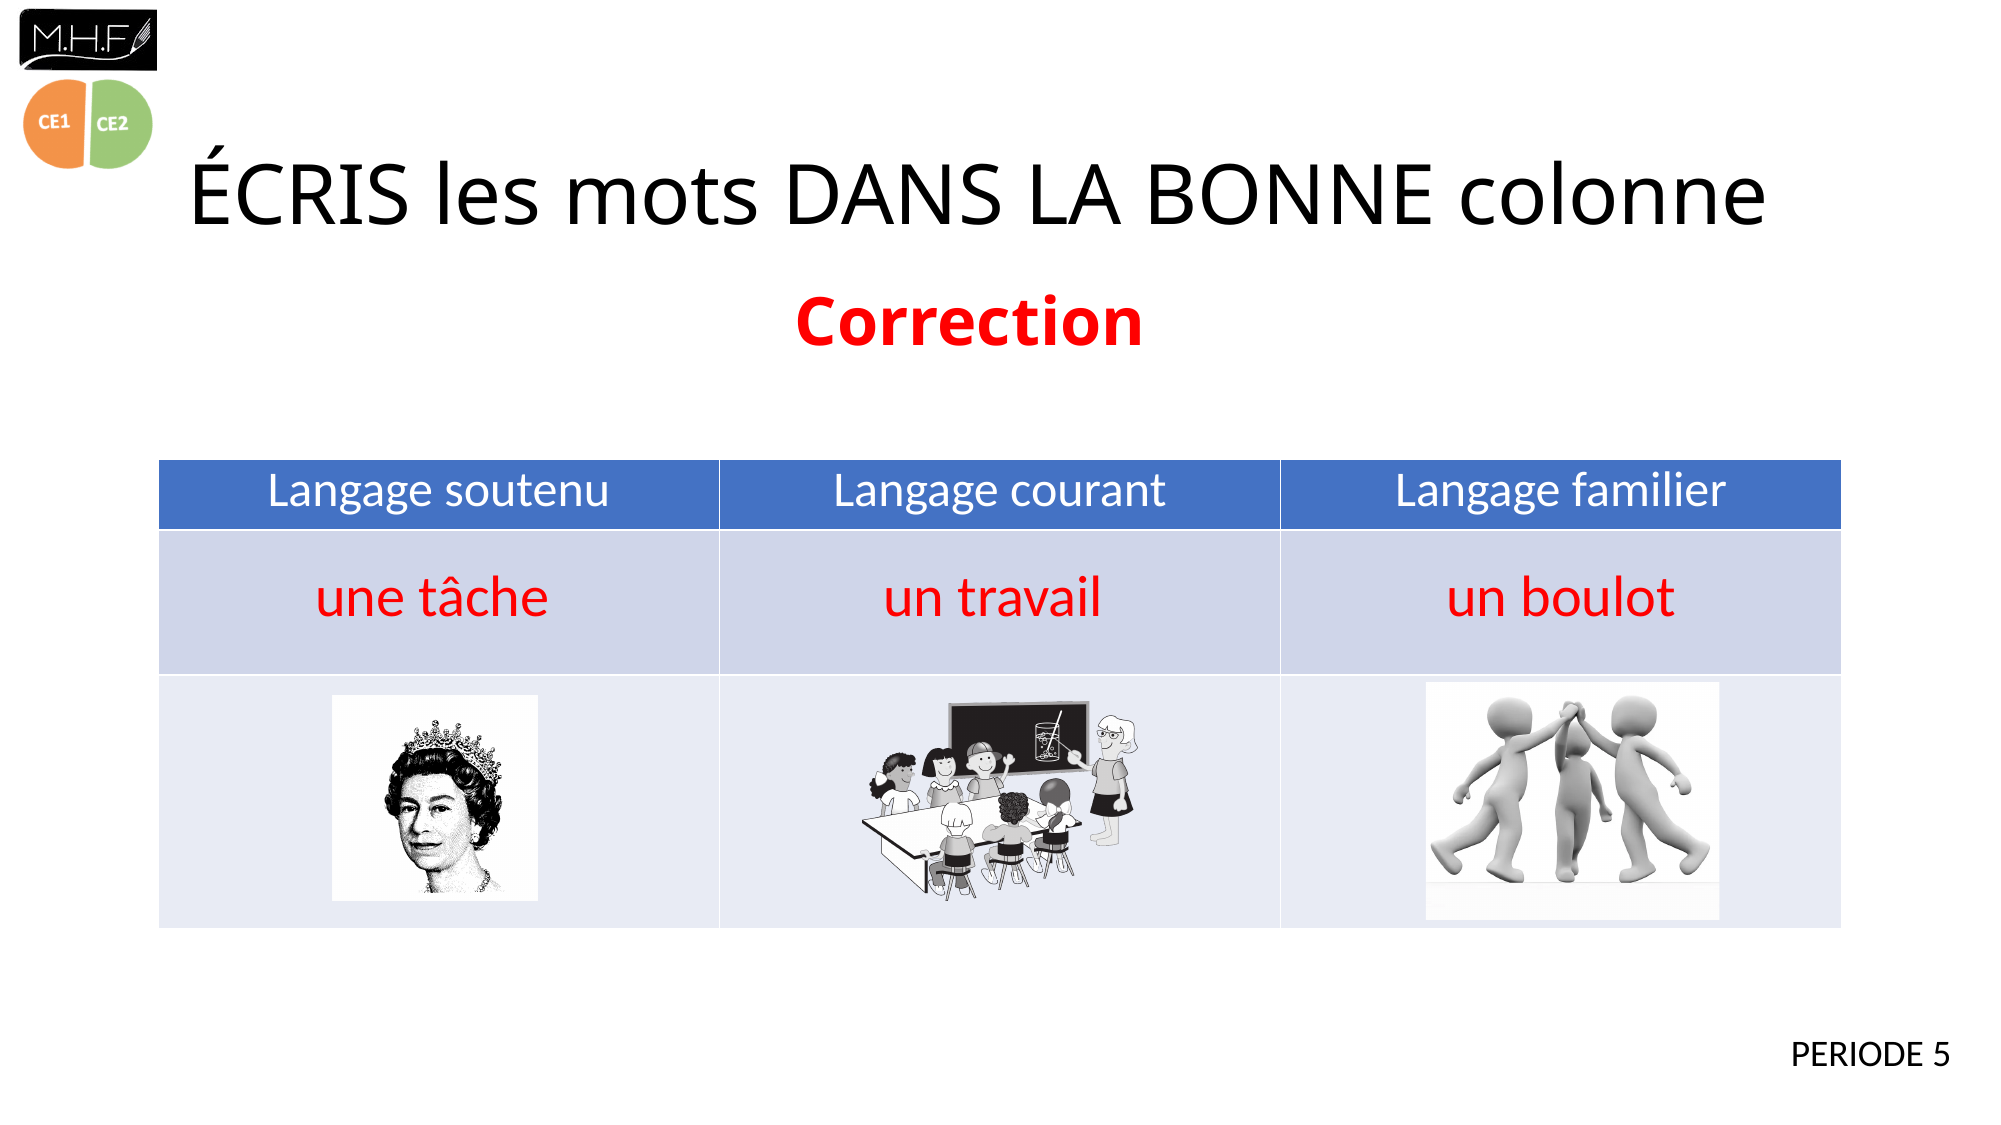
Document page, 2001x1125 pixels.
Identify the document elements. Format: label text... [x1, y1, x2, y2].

title ÉCRIS les mots DANS LA BONNE colonne Correction [158, 99, 1800, 413]
table_cell une tâche [159, 531, 719, 674]
table_cell [1281, 676, 1841, 928]
table_header Langage courant [720, 460, 1280, 529]
table_header Langage soutenu [159, 460, 719, 529]
table_cell [720, 676, 1280, 928]
picture [1425, 682, 1720, 920]
picture [332, 695, 538, 901]
table_header Langage familier [1281, 460, 1841, 529]
picture [862, 701, 1138, 901]
picture [1, 7, 177, 207]
table_cell [159, 676, 719, 928]
text_box PERIODE 5 [1362, 1021, 1967, 1082]
table_cell un boulot [1281, 531, 1841, 674]
table_cell un travail [720, 531, 1280, 674]
